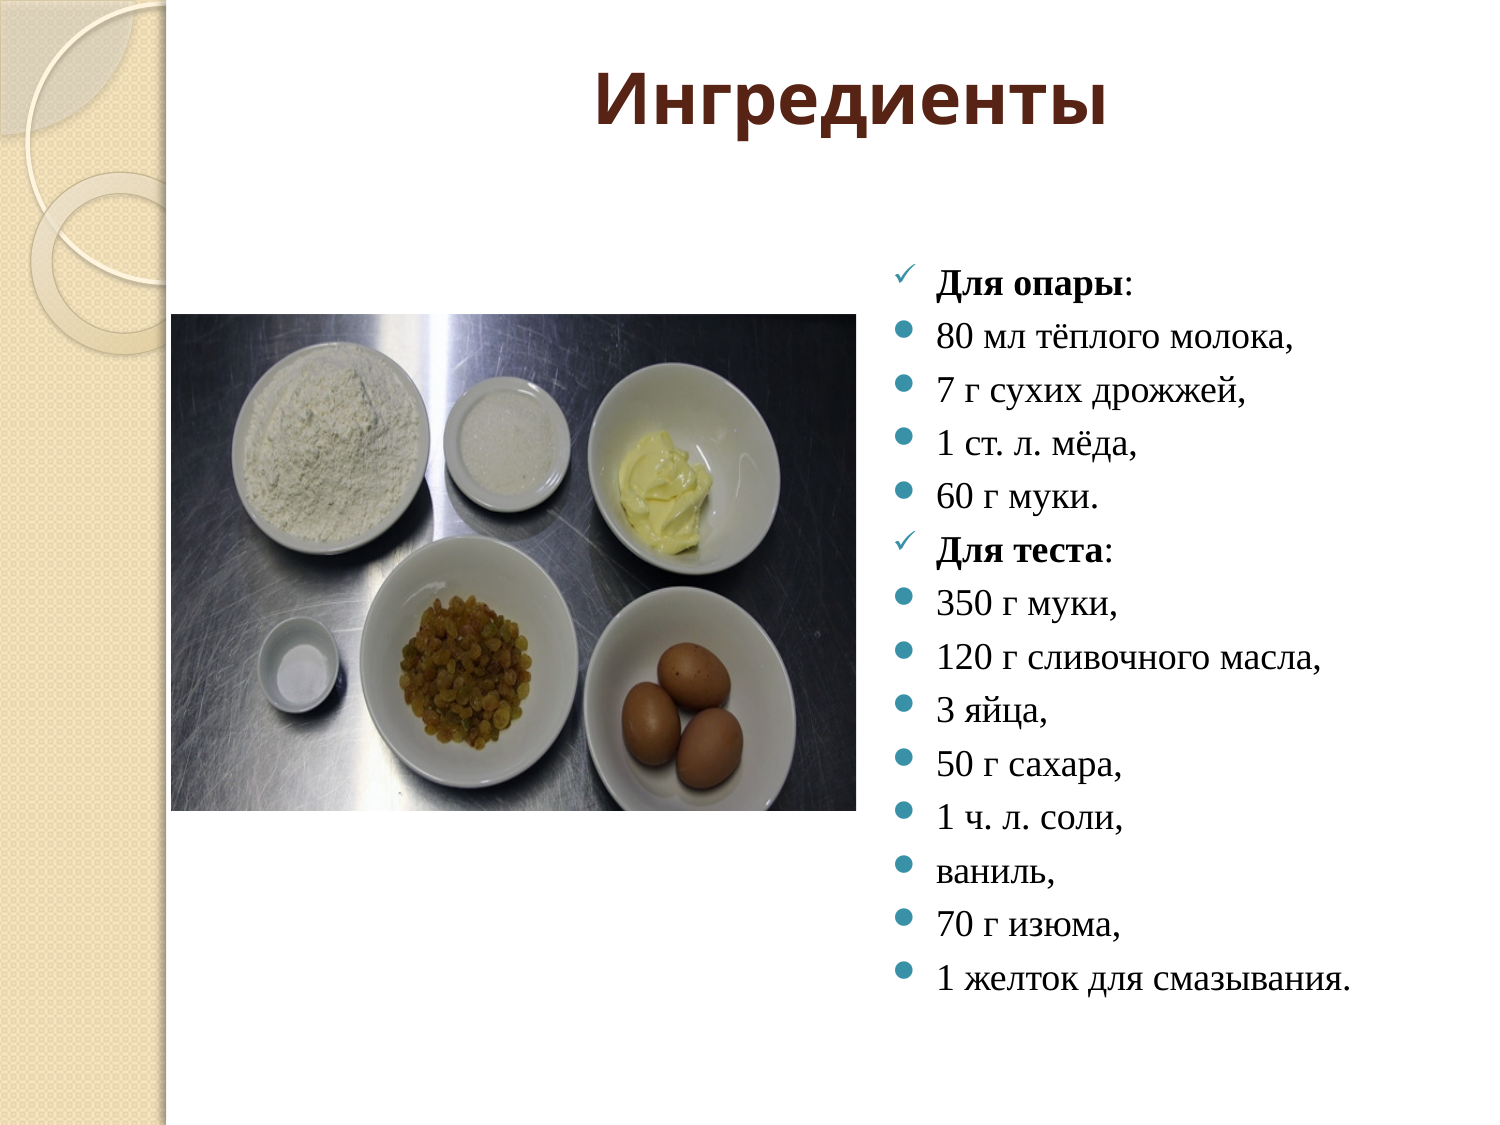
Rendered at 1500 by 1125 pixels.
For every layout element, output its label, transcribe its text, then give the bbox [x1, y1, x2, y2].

list Для опары: 80 мл тёплого молока, 7 г сухих дрожжей, 1 ст. л. мёда, 60 г муки. Для теста: 350 г муки, 120 г сливочного масла, 3 яйца, 50 г сахара, 1 ч. л. соли, ваниль, 70 г изюма, 1 желток для смазывания. [865, 249, 1466, 1015]
title Ингредиенты [235, 45, 1466, 233]
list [170, 314, 857, 811]
